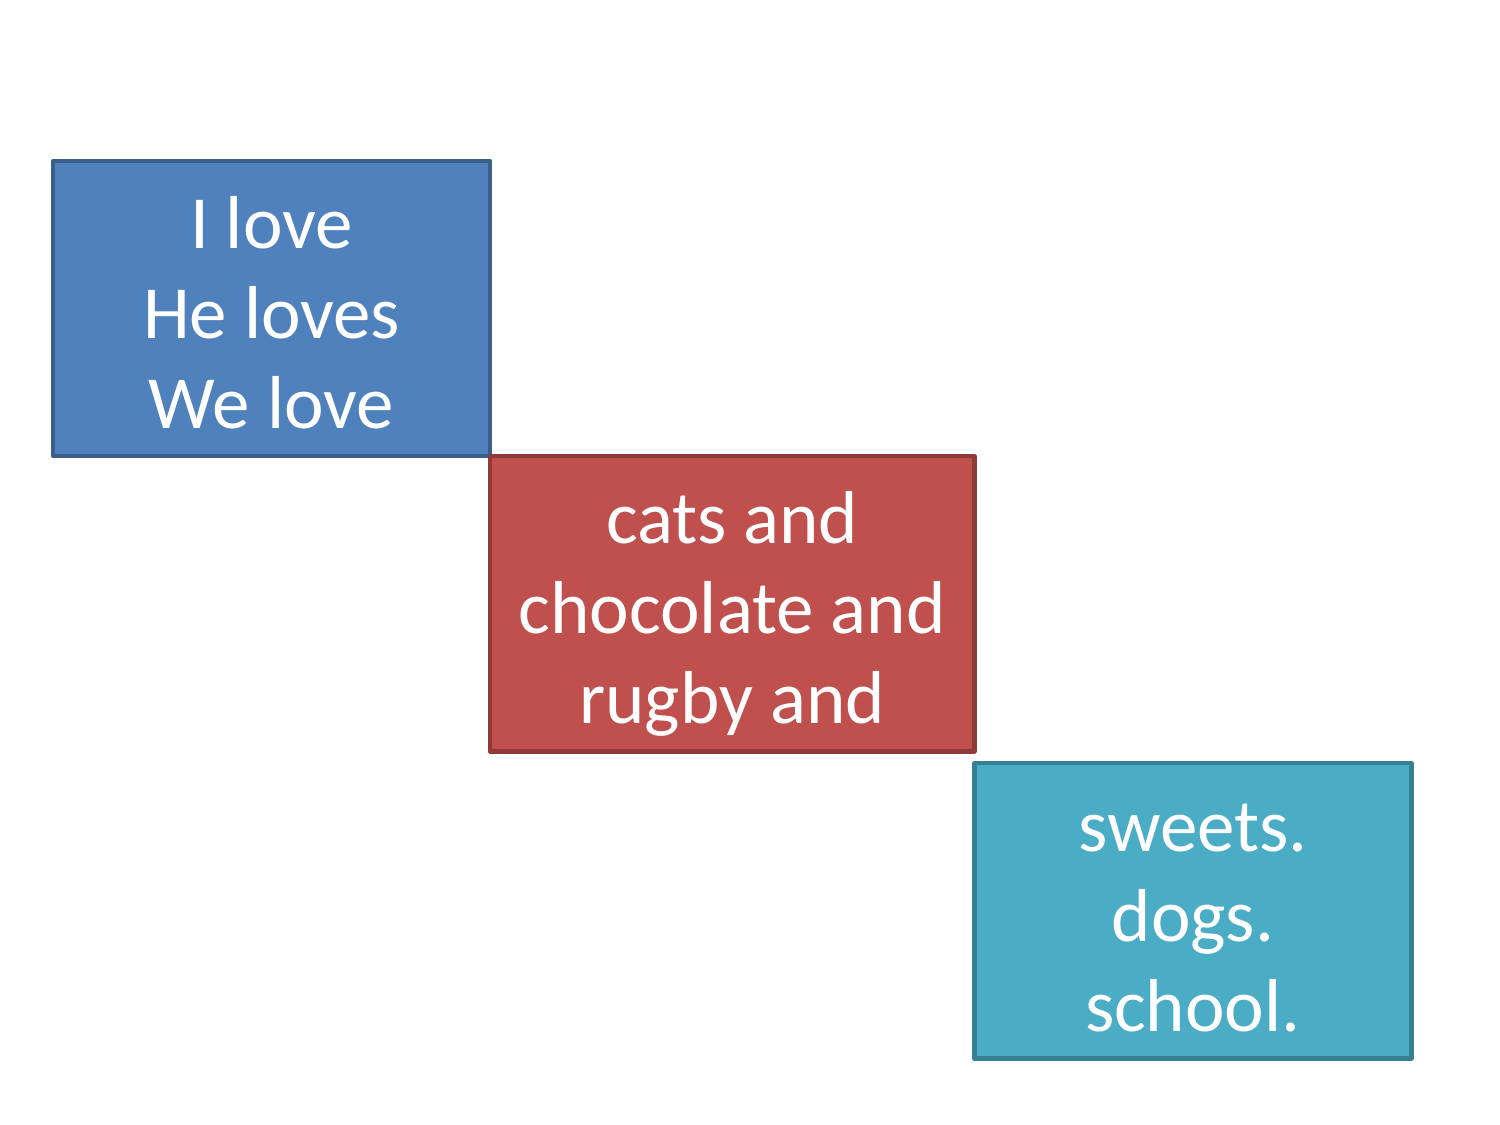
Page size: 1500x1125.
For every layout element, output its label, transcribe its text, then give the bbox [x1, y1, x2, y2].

text_box sweets. dogs. school. [972, 761, 1414, 1061]
text_box I love He loves We love [51, 159, 492, 458]
text_box cats and chocolate and rugby and [488, 454, 977, 754]
